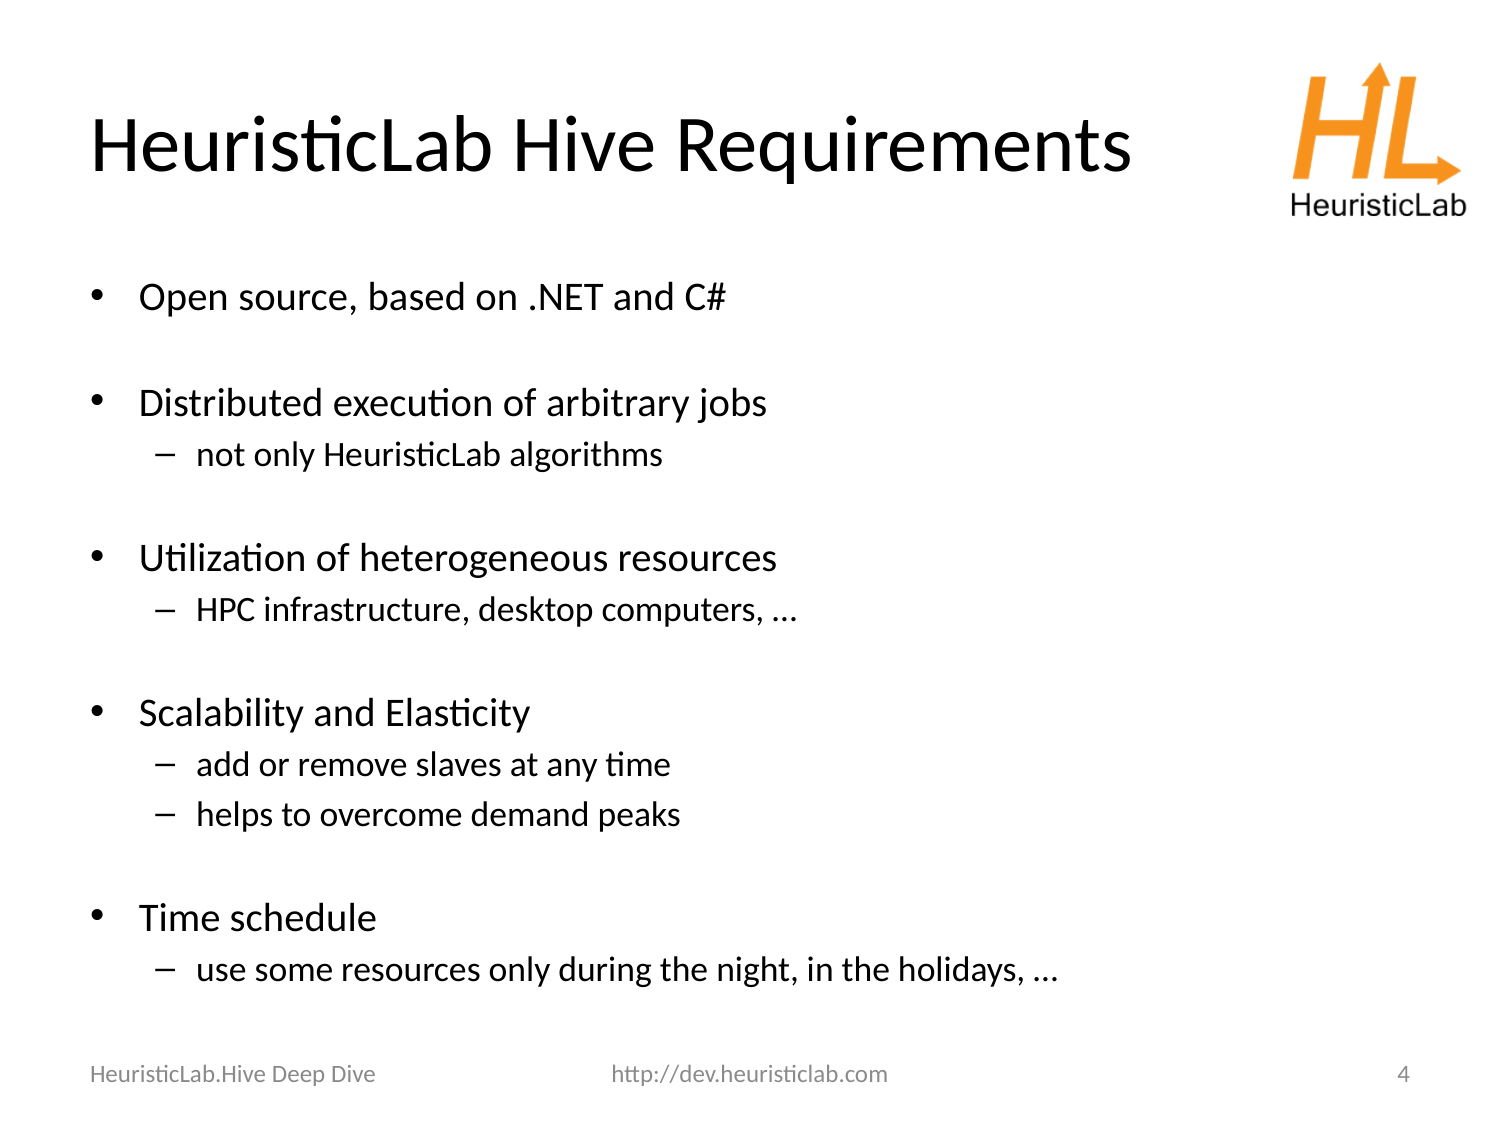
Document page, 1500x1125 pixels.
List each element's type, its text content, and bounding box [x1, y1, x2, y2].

title HeuristicLab Hive Requirements [74, 44, 1282, 233]
slide_number HeuristicLab.Hive Deep Dive [75, 1042, 425, 1103]
list Open source, based on .NET and C# Distributed execution of arbitrary jobs not only HeuristicLab algorithms Utilization of heterogeneous resources HPC infrastructure, desktop computers, … Scalability and Elasticity add or remove slaves at any time helps to overcome demand peaks Time schedule use some resources only during the night, in the holidays, … [74, 262, 1426, 1006]
footer http://dev.heuristiclab.com [512, 1042, 988, 1103]
slide_number 4 [1074, 1042, 1425, 1103]
picture [1281, 27, 1474, 244]
